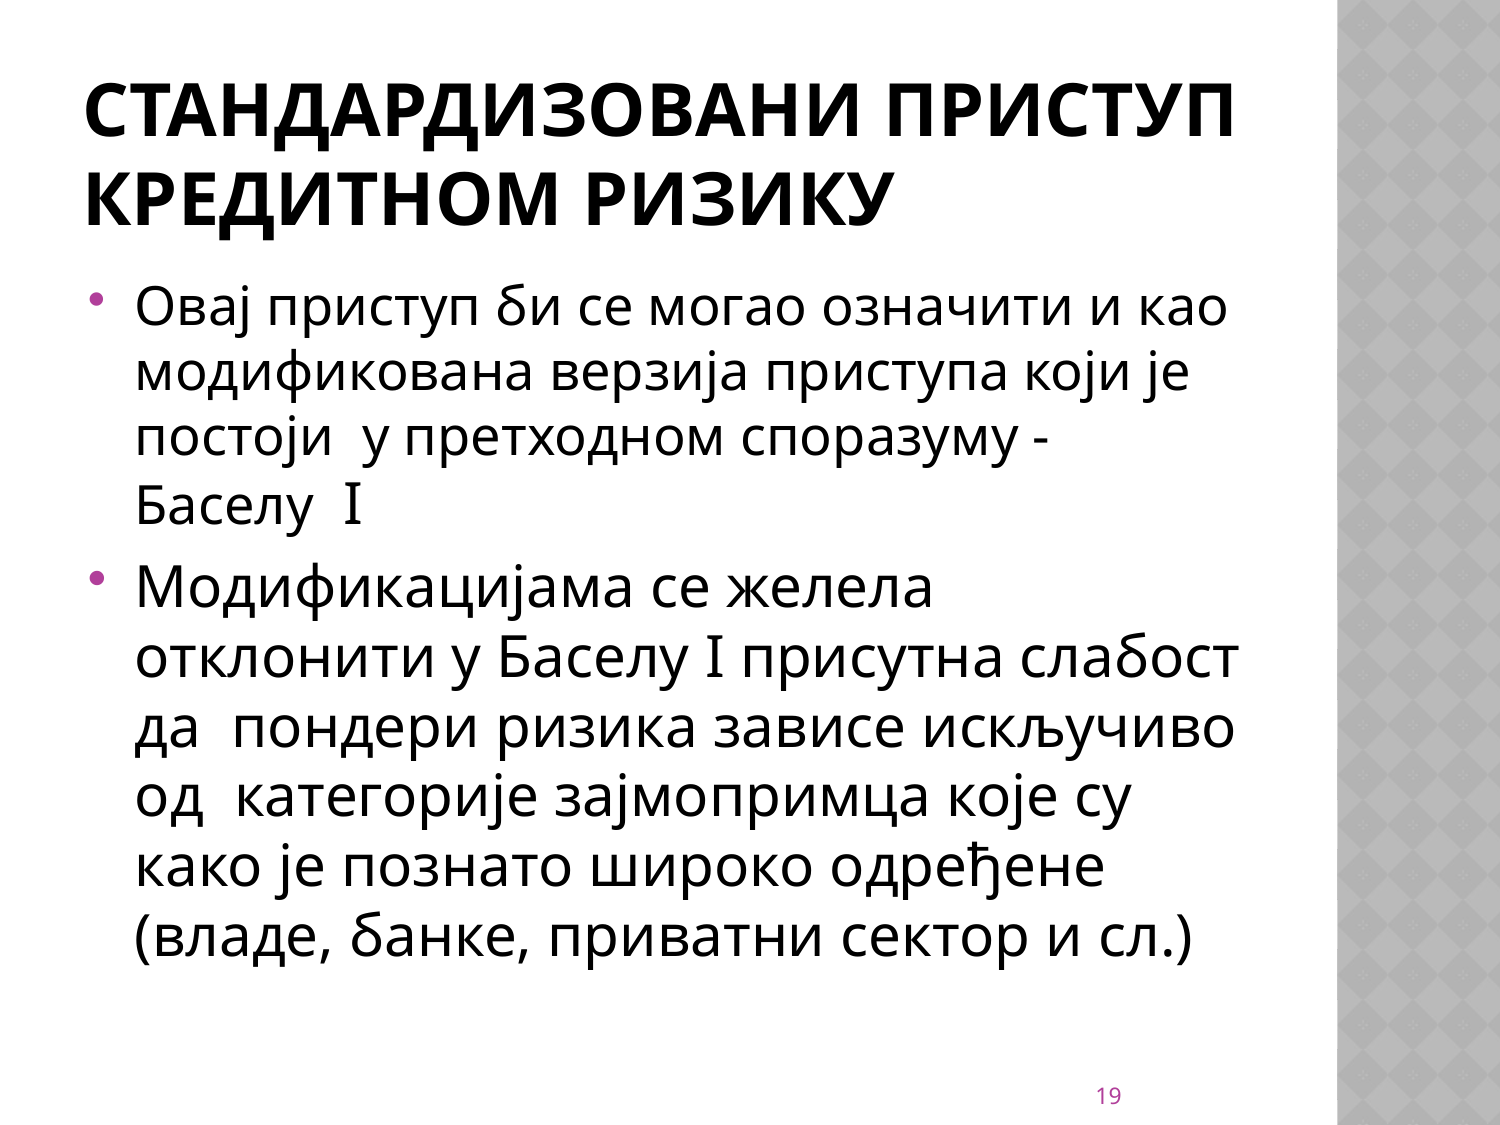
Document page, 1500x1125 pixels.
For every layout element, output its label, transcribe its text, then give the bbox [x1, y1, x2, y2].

title Стандардизовани приступ кредитном ризику [75, 52, 1263, 240]
list Овај приступ би се могао означити и као модификована верзија приступа који је постоји у претходном споразуму - Баселу I Модификацијама се желела отклонити у Баселу I присутна слабост да пондери ризика зависе искључиво од категорије зајмопримца које су како је познато широко одређене (владе, банке, приватни сектор и сл.) [75, 264, 1263, 1059]
slide_number 19 [1025, 1075, 1122, 1113]
